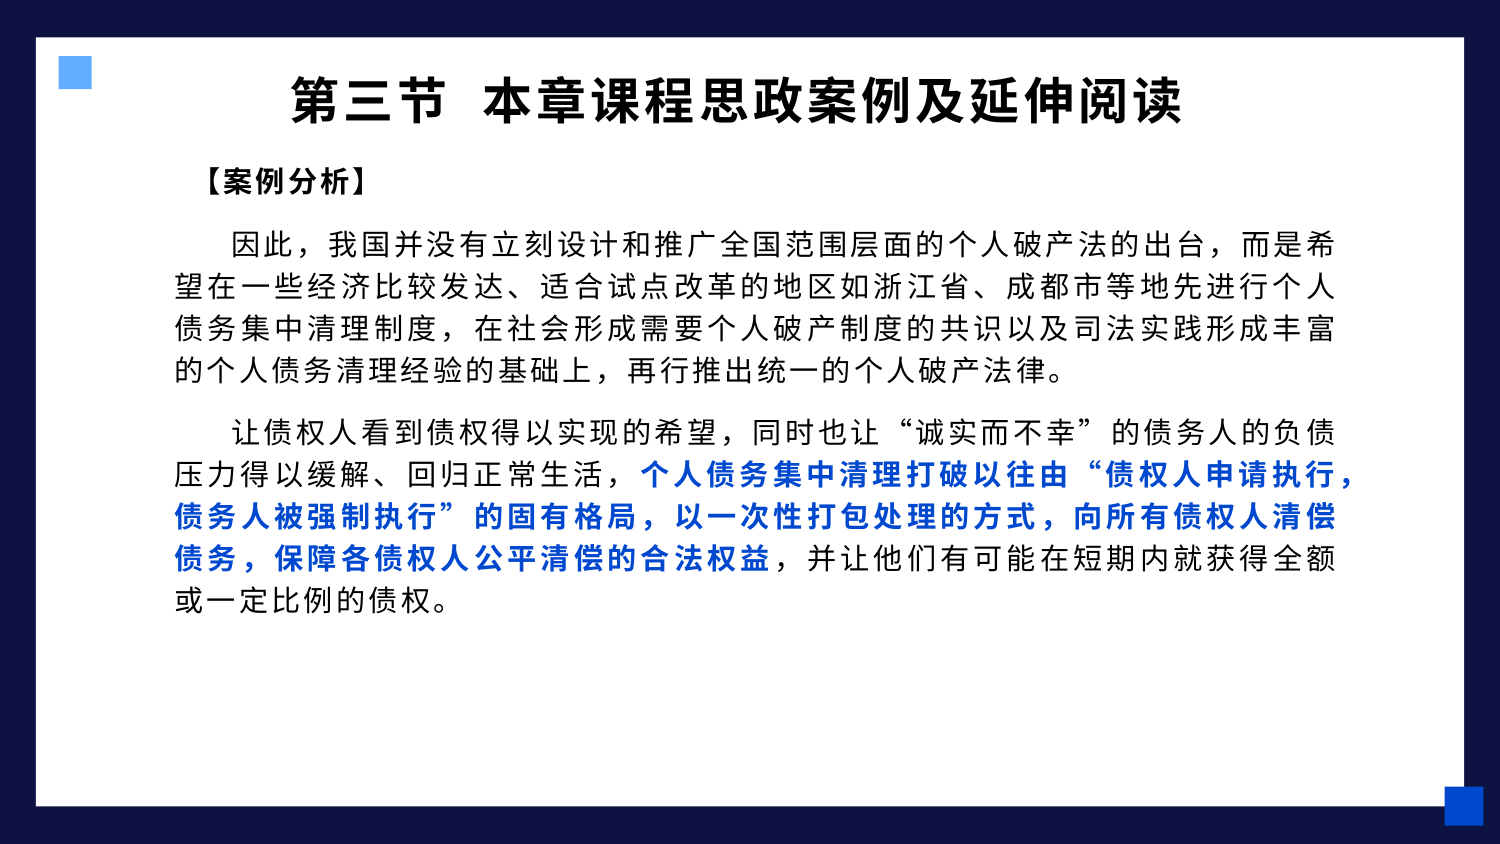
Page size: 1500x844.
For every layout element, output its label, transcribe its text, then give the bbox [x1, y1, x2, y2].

list 【案例分析】 因此，我国并没有立刻设计和推广全国范围层面的个人破产法的出台，而是希望在一些经济比较发达、适合试点改革的地区如浙江省、成都市等地先进行个人债务集中清理制度，在社会形成需要个人破产制度的共识以及司法实践形成丰富的个人债务清理经验的基础上，再行推出统一的个人破产法律。 让债权人看到债权得以实现的希望，同时也让“诚实而不幸”的债务人的负债压力得以缓解、回归正常生活，个人债务集中清理打破以往由“债权人申请执行，债务人被强制执行”的固有格局，以一次性打包处理的方式，向所有债权人清偿债务，保障各债权人公平清偿的合法权益，并让他们有可能在短期内就获得全额或一定比例的债权。 [157, 156, 1353, 581]
title 第三节 本章课程思政案例及延伸阅读 [141, 48, 1327, 138]
